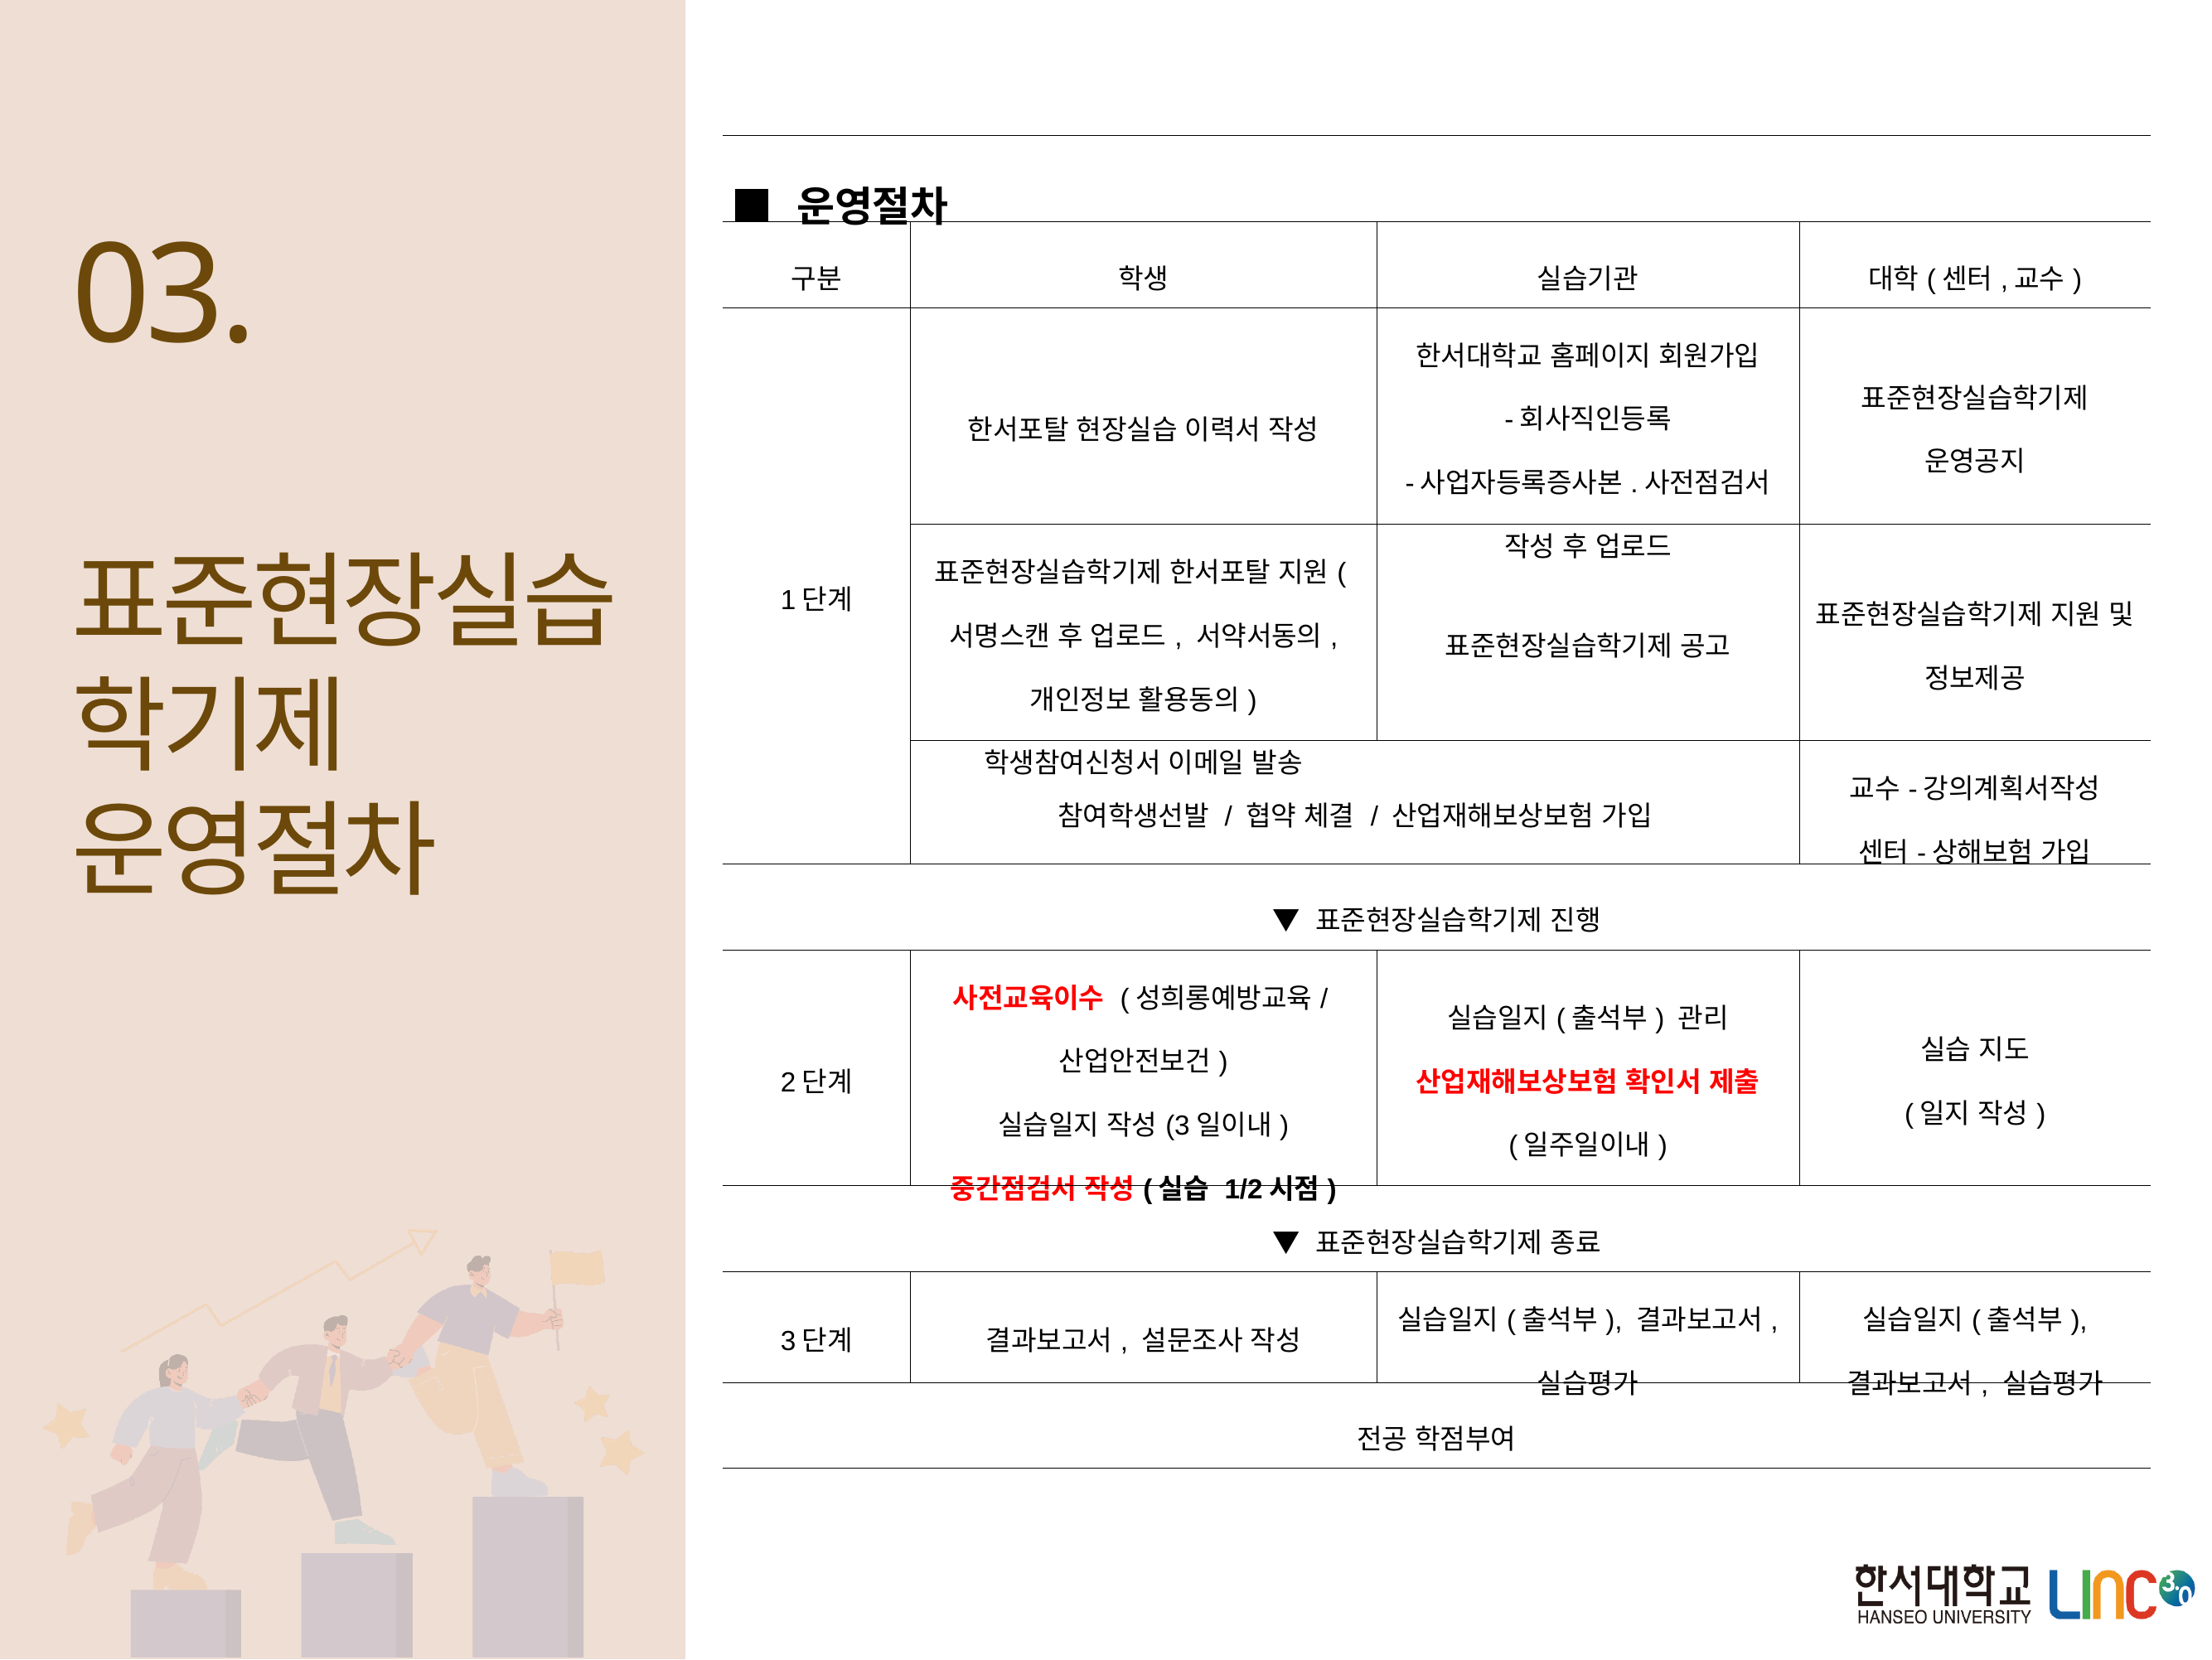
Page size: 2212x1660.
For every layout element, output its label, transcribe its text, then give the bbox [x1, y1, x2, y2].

table_cell 실습기관 [1377, 222, 1799, 307]
table_cell ▼ 표준현장실습학기제 진행 [723, 864, 2151, 950]
table_cell 3단계 [723, 1272, 910, 1382]
table_cell 실습일지(출석부) 관리 산업재해보상보험 확인서 제출 (일주일이내) [1377, 951, 1799, 1185]
table_cell 실습일지(출석부), 결과보고서, 실습평가 [1377, 1272, 1799, 1382]
table_cell 한서대학교 홈페이지 회원가입 -회사직인등록 -사업자등록증사본.사전점검서 작성 후 업로드 [1377, 308, 1799, 524]
text_box 03. 표준현장실습 학기제 운영절차 [59, 197, 686, 915]
table_cell 학생 [911, 222, 1377, 307]
table_cell 구분 [723, 222, 910, 307]
table_cell 표준현장실습학기제 운영공지 [1800, 308, 2151, 524]
table_cell 표준현장실습학기제 지원 및 정보제공 [1800, 525, 2151, 740]
table_cell 2단계 [723, 951, 910, 1185]
table_cell 1단계 [723, 308, 910, 864]
table_cell 표준현장실습학기제 한서포탈 지원(서명스캔 후 업로드, 서약서동의, 개인정보 활용동의) 학생참여신청서 이메일 발송 [911, 525, 1377, 740]
table_cell 표준현장실습학기제 공고 [1377, 525, 1799, 740]
table_cell 교수-강의계획서작성 센터-상해보험 가입 [1800, 741, 2151, 864]
text_box [0, 0, 687, 1660]
table_cell ▼ 표준현장실습학기제 종료 [723, 1186, 2151, 1271]
table_cell 실습 지도 (일지 작성) [1800, 951, 2151, 1185]
table_cell 사전교육이수 (성희롱예방교육/산업안전보건) 실습일지 작성(3일이내) 중간점검서 작성(실습 1/2시점) [911, 951, 1377, 1185]
table_cell 한서포탈 현장실습 이력서 작성 [911, 308, 1377, 524]
table_header ■ 운영절차 [723, 136, 2151, 221]
picture [7, 1186, 692, 1658]
table_cell 전공 학점부여 [723, 1383, 2151, 1468]
picture [1845, 1547, 2205, 1638]
table_cell 대학(센터,교수) [1800, 222, 2151, 307]
table_cell 결과보고서, 설문조사 작성 [911, 1272, 1377, 1382]
table_cell 실습일지(출석부), 결과보고서, 실습평가 [1800, 1272, 2151, 1382]
table_cell 참여학생선발 / 협약 체결 / 산업재해보상보험 가입 [911, 741, 1799, 864]
